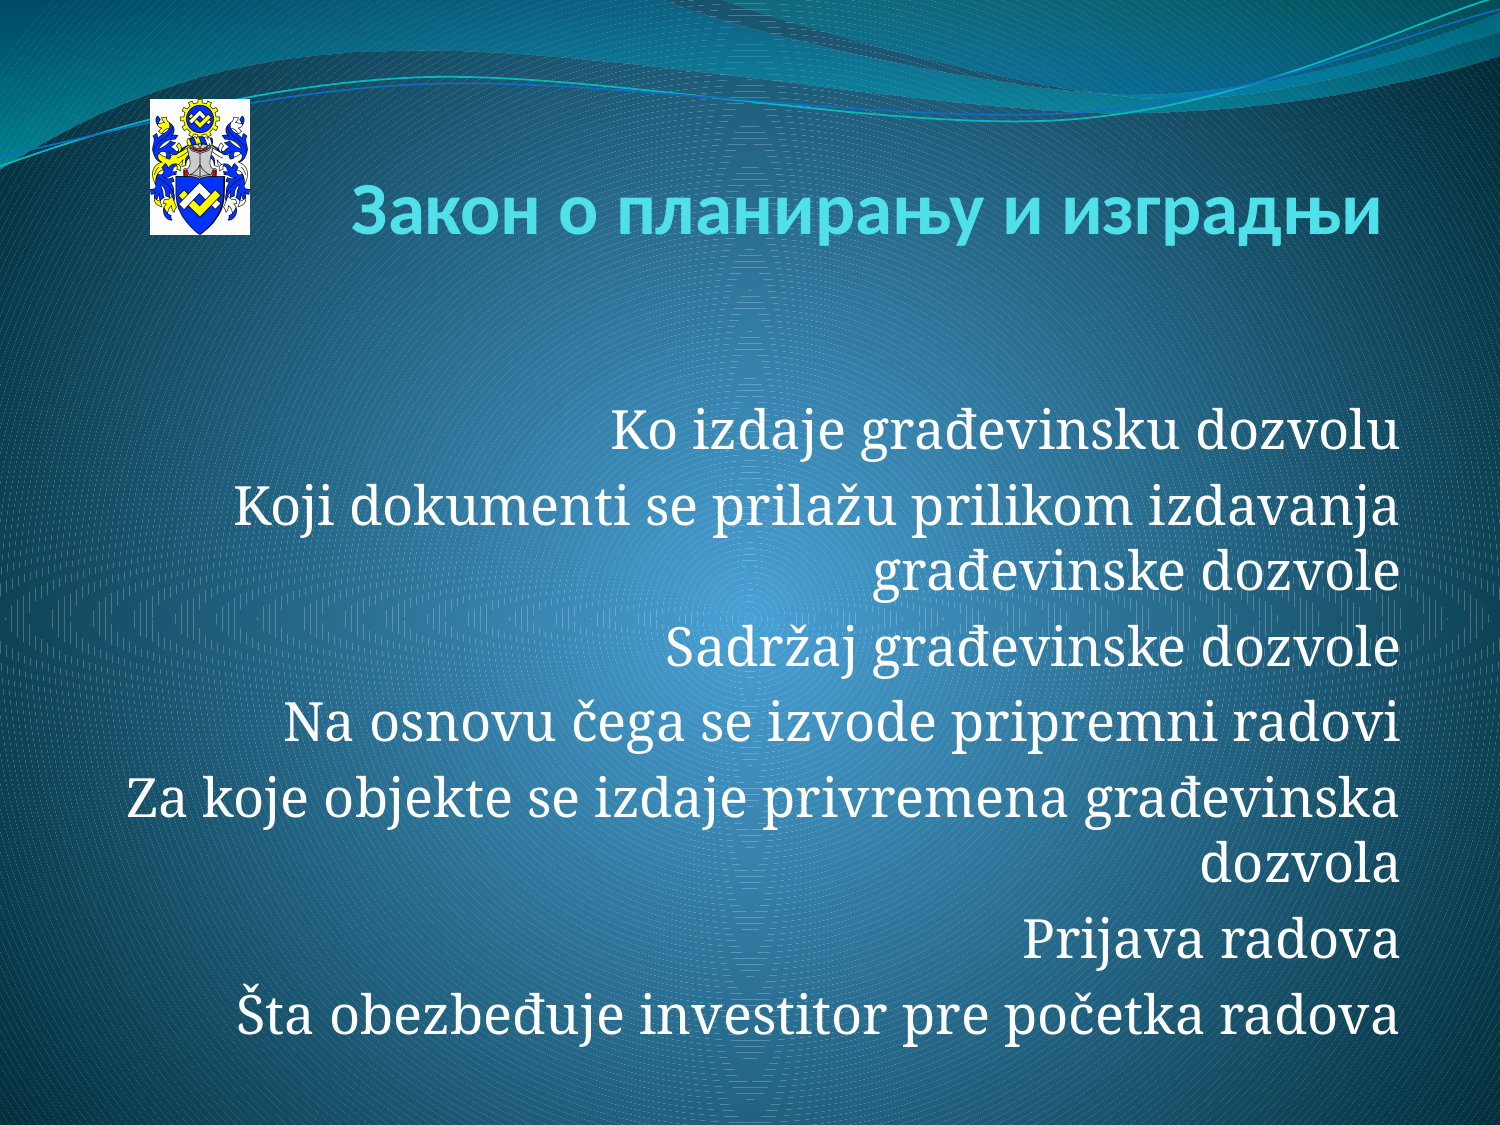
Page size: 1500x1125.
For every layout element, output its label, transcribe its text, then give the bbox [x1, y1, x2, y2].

title Закон о планирању и изградњи [112, 75, 1388, 250]
subtitle Ko izdaje građevinsku dozvolu Koji dokumenti se prilažu prilikom izdavanja građevinske dozvole Sadržaj građevinske dozvole Na osnovu čega se izvode pripremni radovi Za koje objekte se izdaje privremena građevinska dozvola Prijava radova Šta obezbeđuje investitor pre početka radova [125, 387, 1413, 1063]
picture [149, 99, 251, 235]
